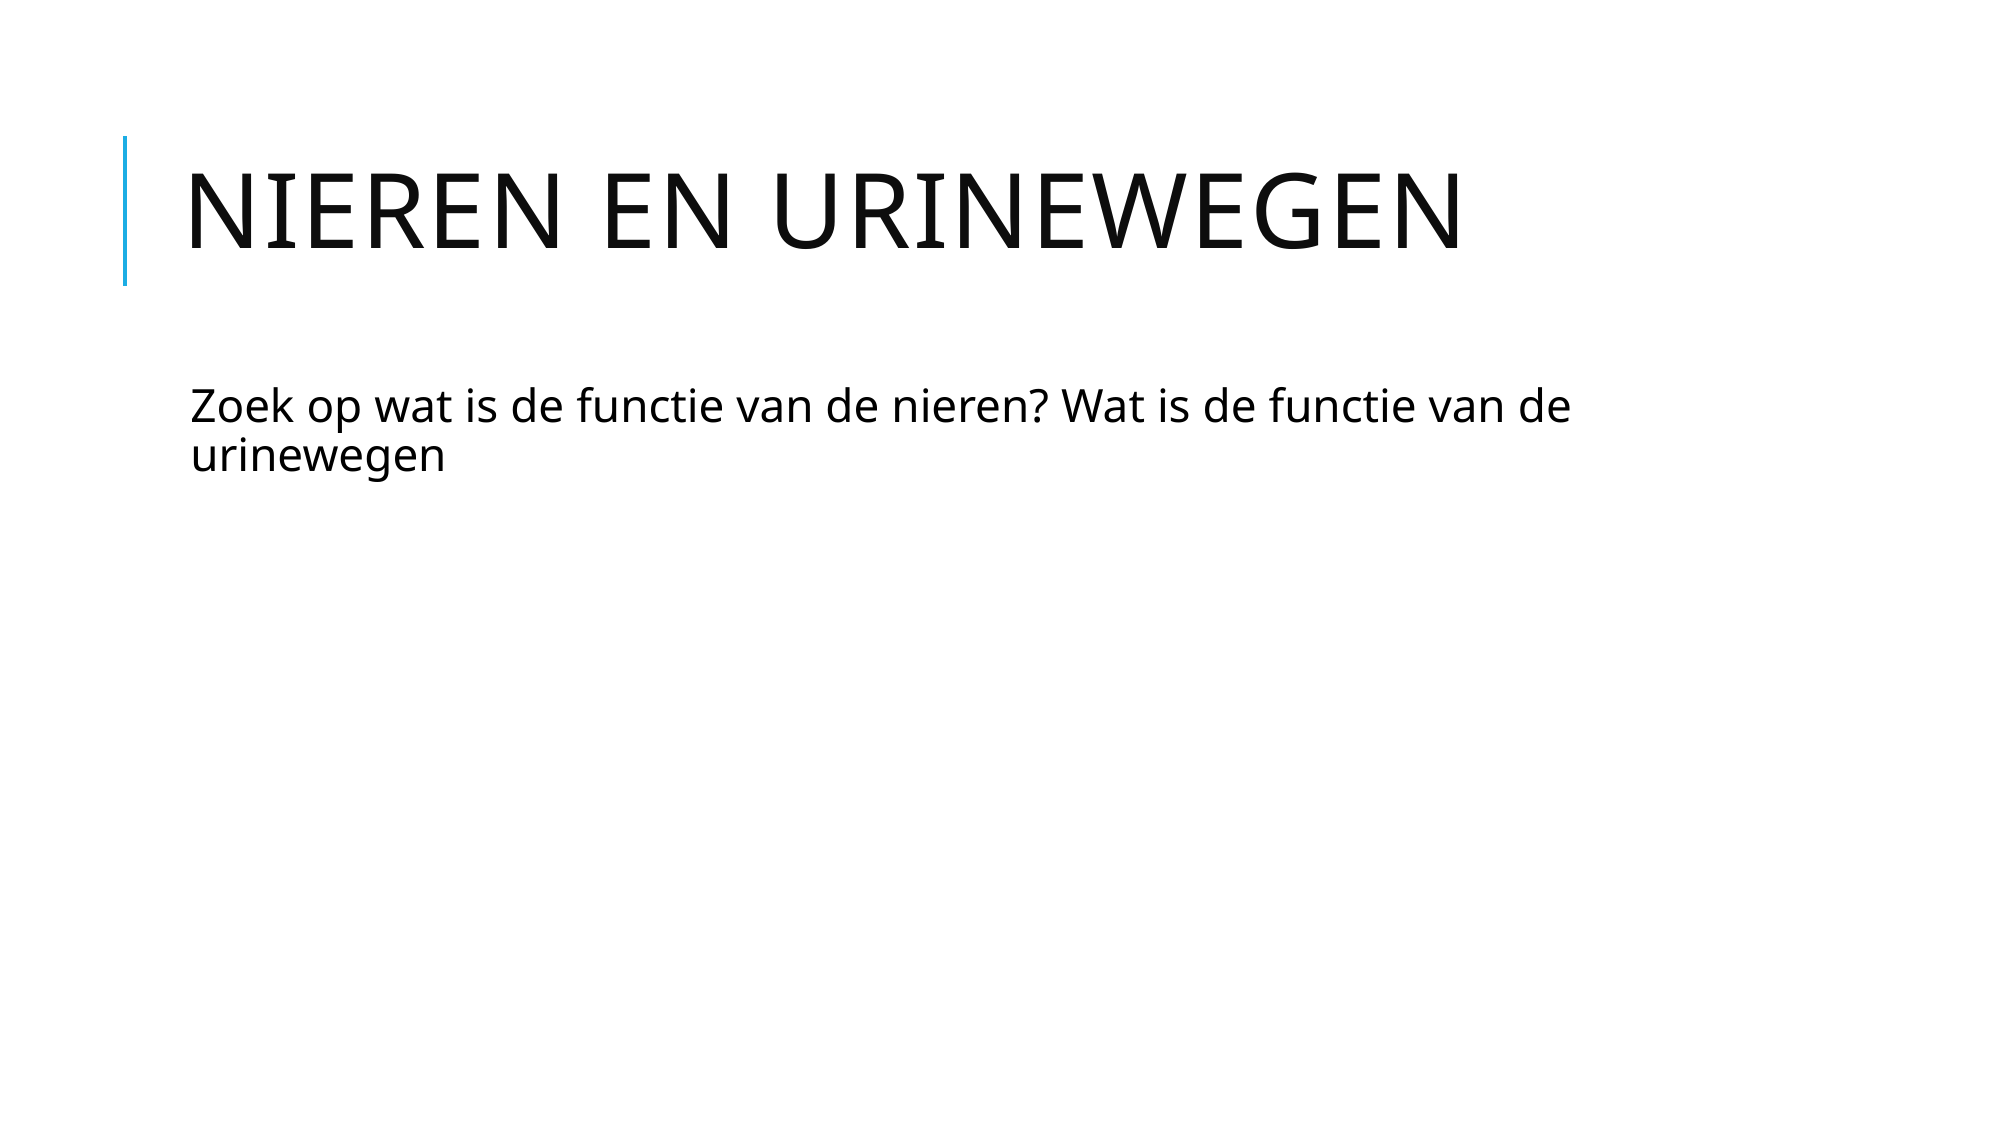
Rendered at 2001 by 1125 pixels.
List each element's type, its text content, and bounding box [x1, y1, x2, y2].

list Zoek op wat is de functie van de nieren? Wat is de functie van de urinewegen [168, 375, 1763, 1035]
title Nieren en urinewegen [168, 96, 1763, 342]
